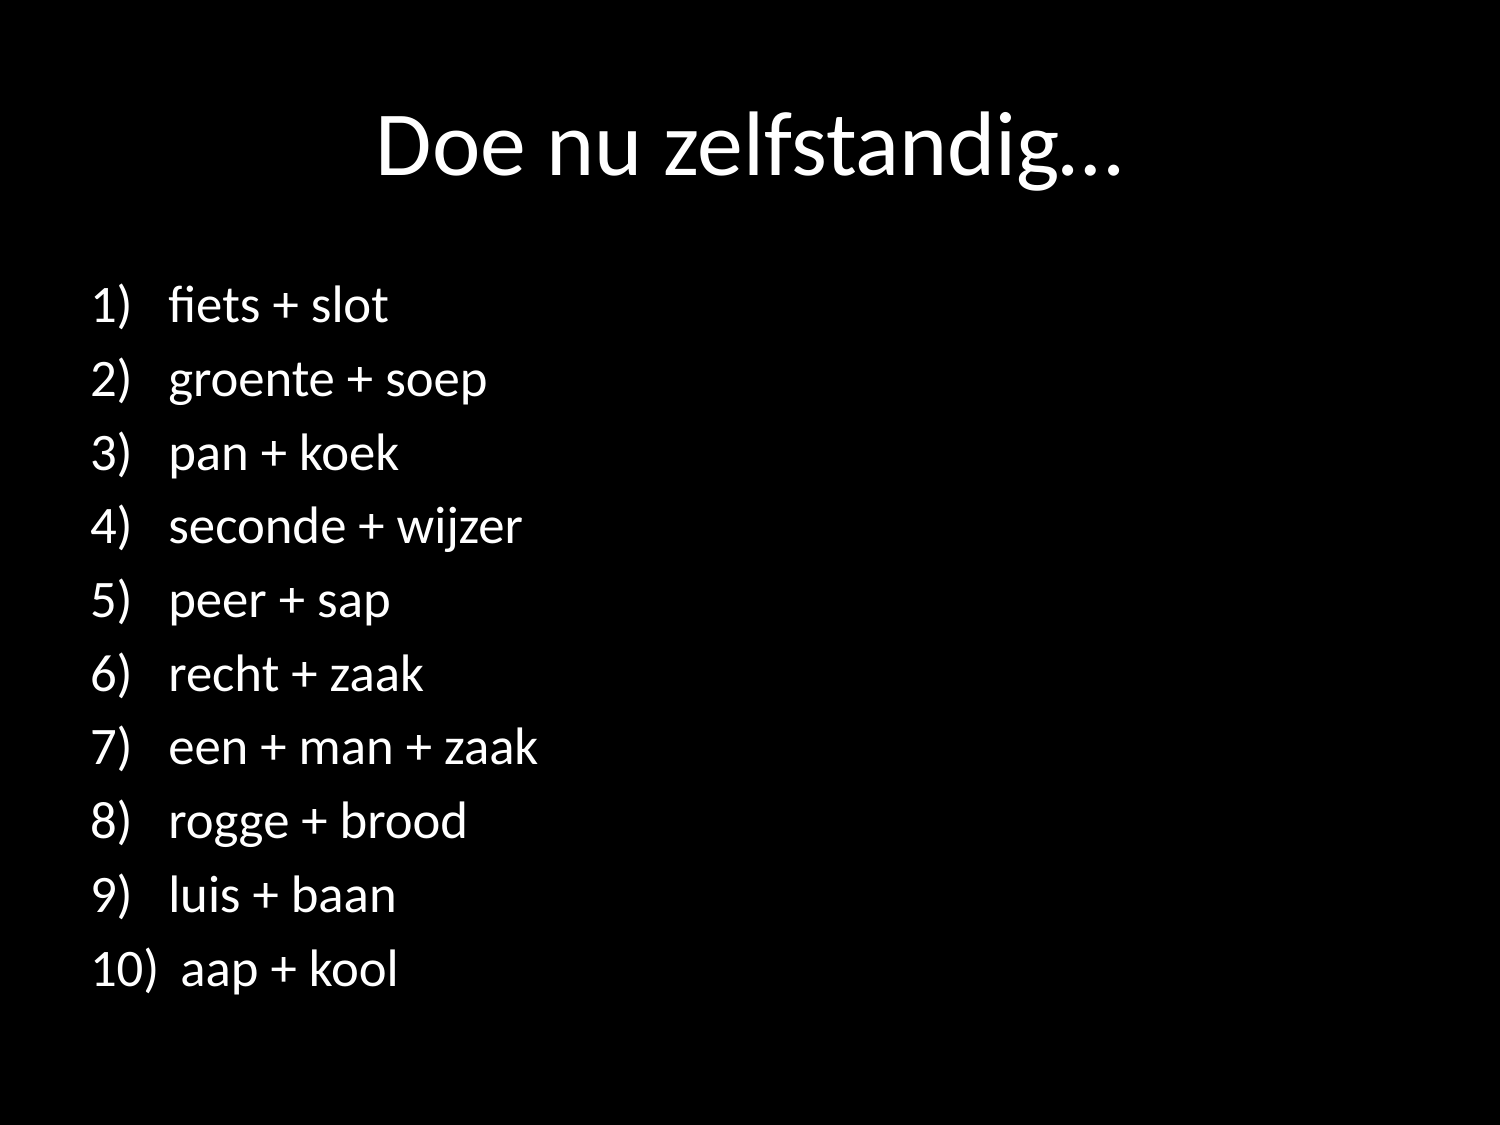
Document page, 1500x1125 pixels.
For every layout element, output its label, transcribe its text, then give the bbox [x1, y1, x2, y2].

title Doe nu zelfstandig… [75, 45, 1425, 233]
list fiets + slot groente + soep pan + koek seconde + wijzer peer + sap recht + zaak een + man + zaak rogge + brood luis + baan aap + kool [75, 262, 1425, 1005]
